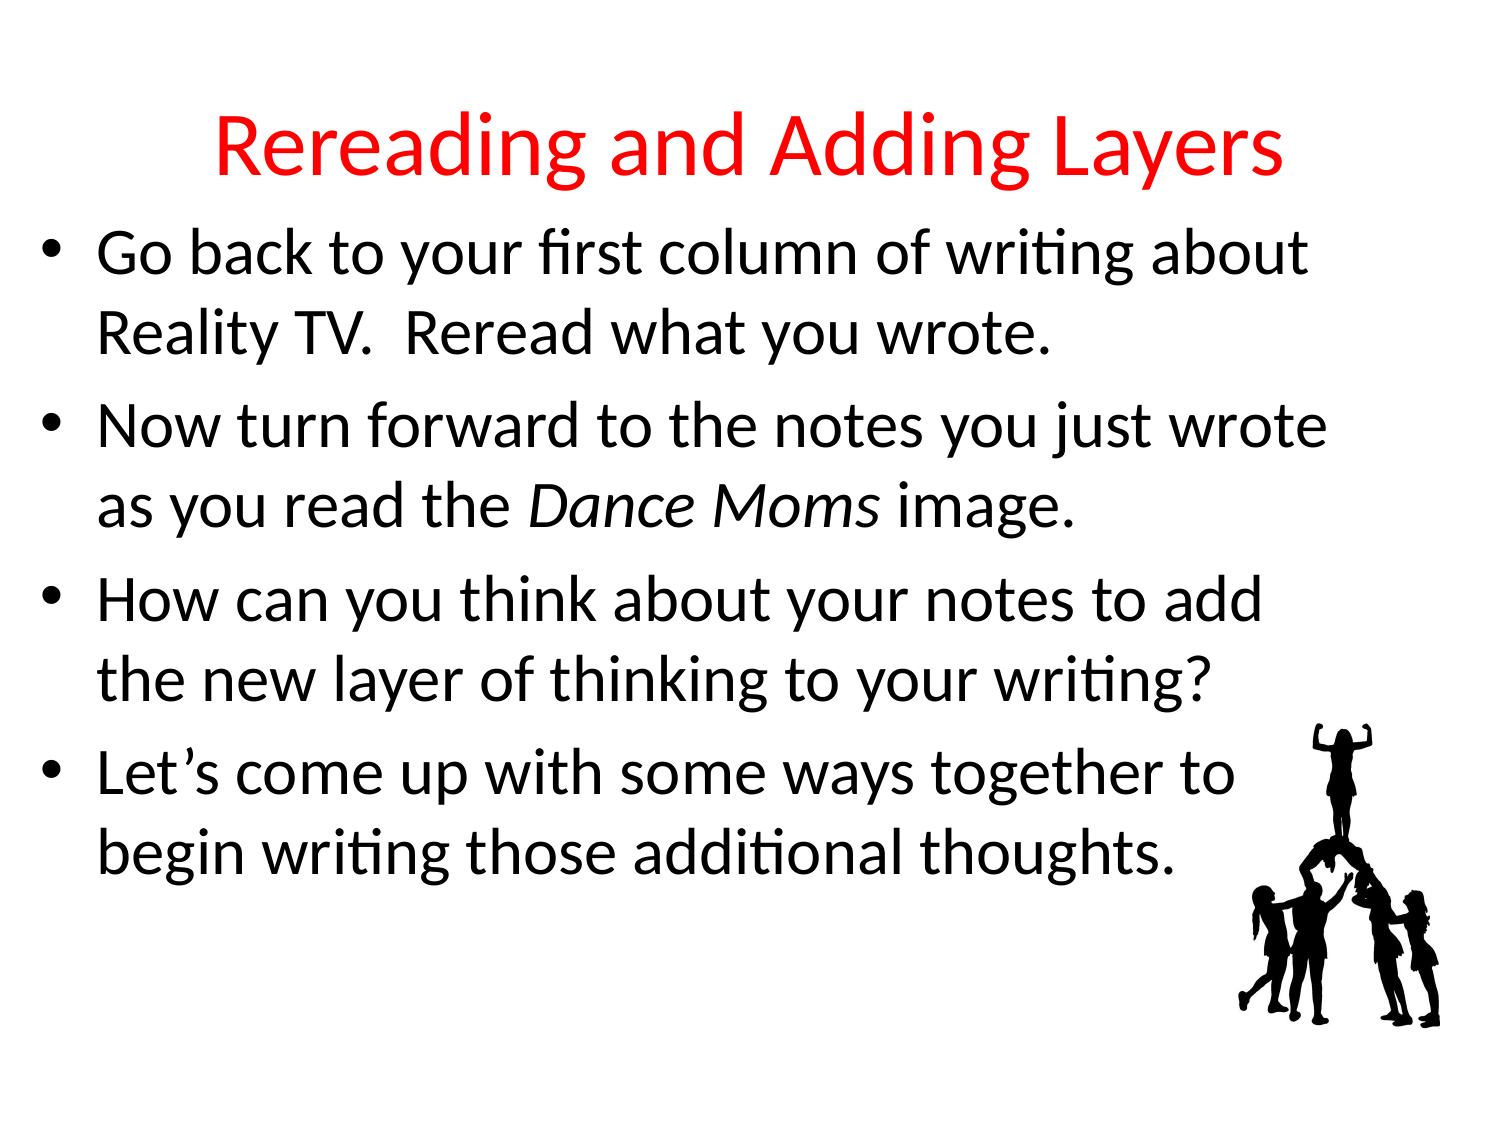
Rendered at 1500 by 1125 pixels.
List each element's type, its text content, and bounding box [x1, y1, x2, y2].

title Rereading and Adding Layers [75, 45, 1425, 233]
picture [1237, 722, 1440, 1030]
list Go back to your first column of writing about Reality TV. Reread what you wrote. Now turn forward to the notes you just wrote as you read the Dance Moms image. How can you think about your notes to add the new layer of thinking to your writing? Let’s come up with some ways together to begin writing those additional thoughts. [24, 200, 1375, 1050]
